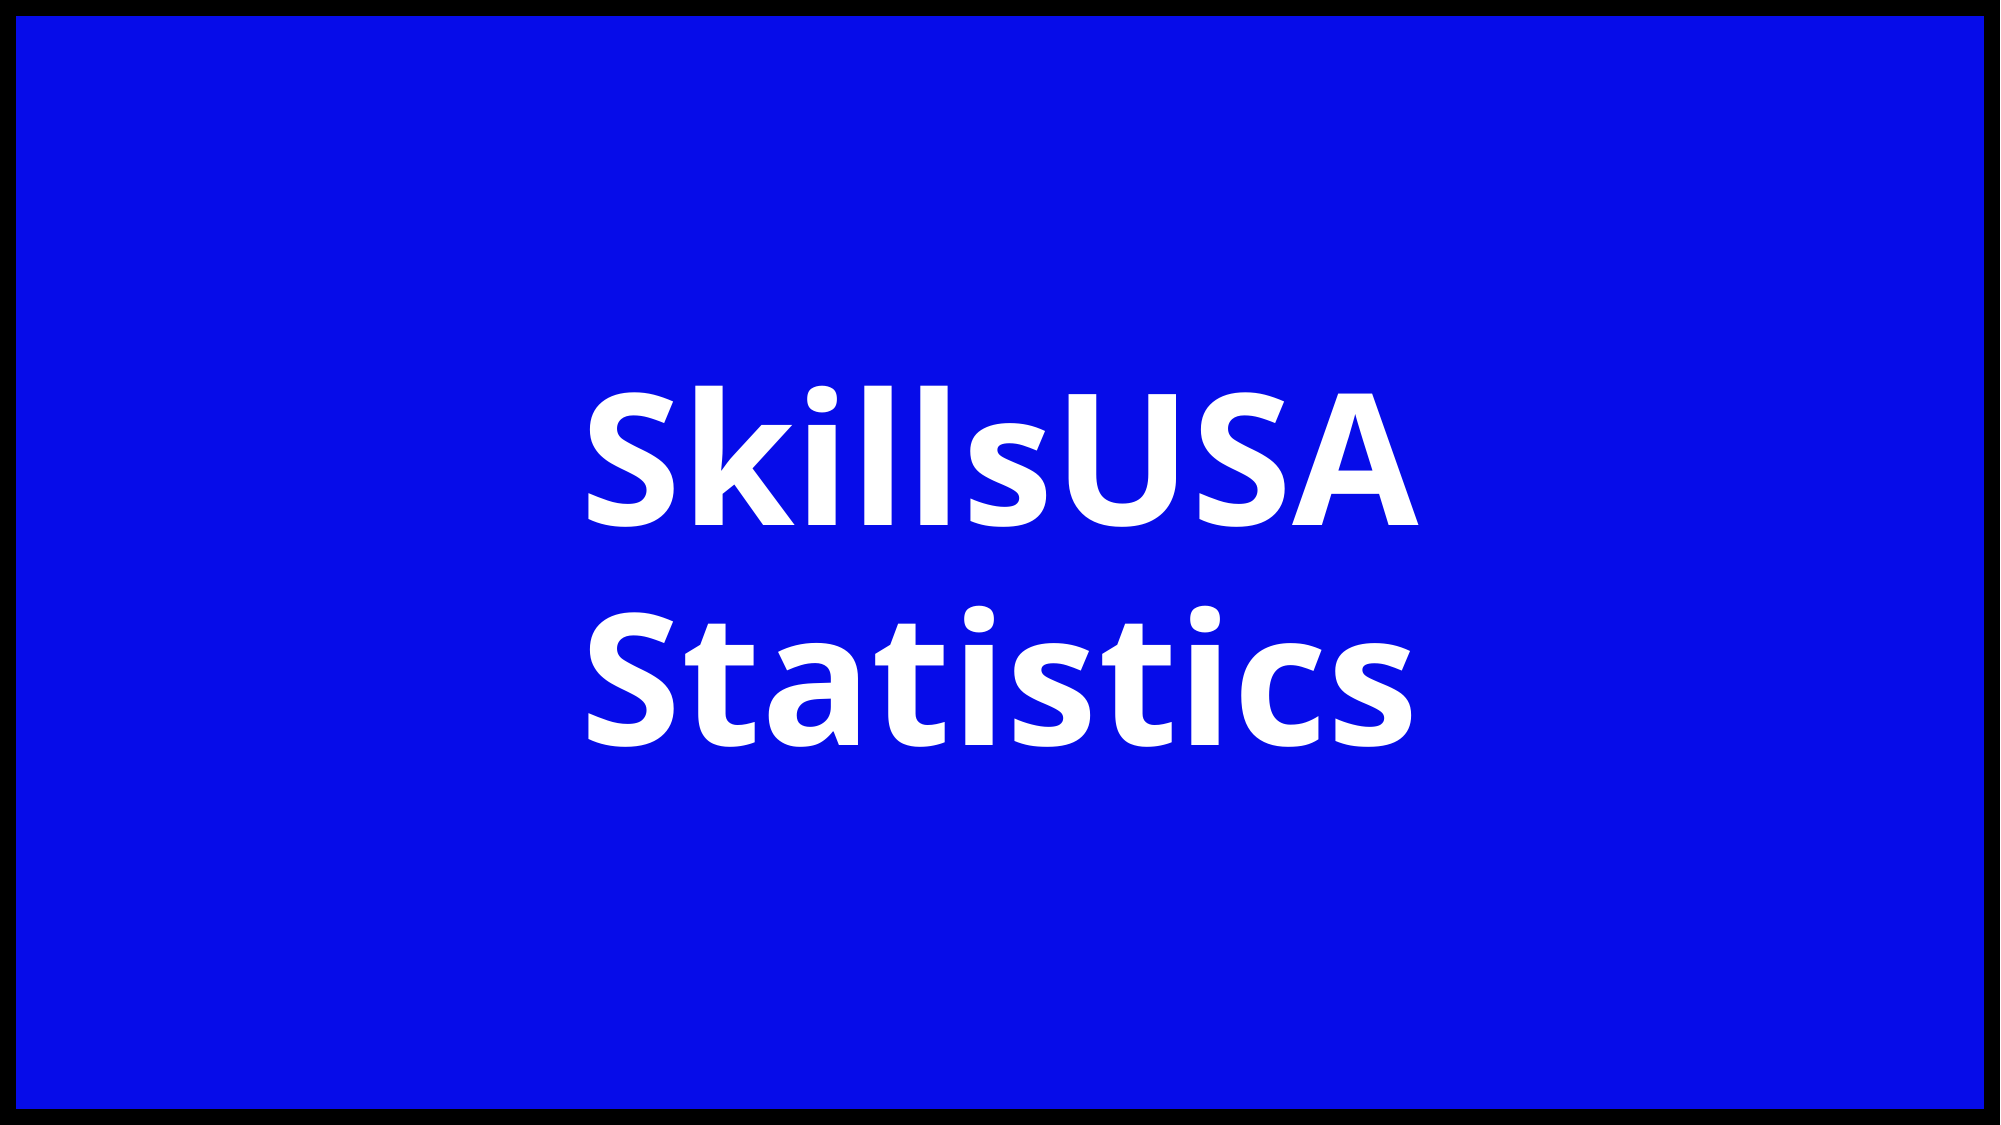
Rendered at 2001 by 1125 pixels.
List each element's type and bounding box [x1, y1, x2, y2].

text_box [0, 0, 2000, 1125]
